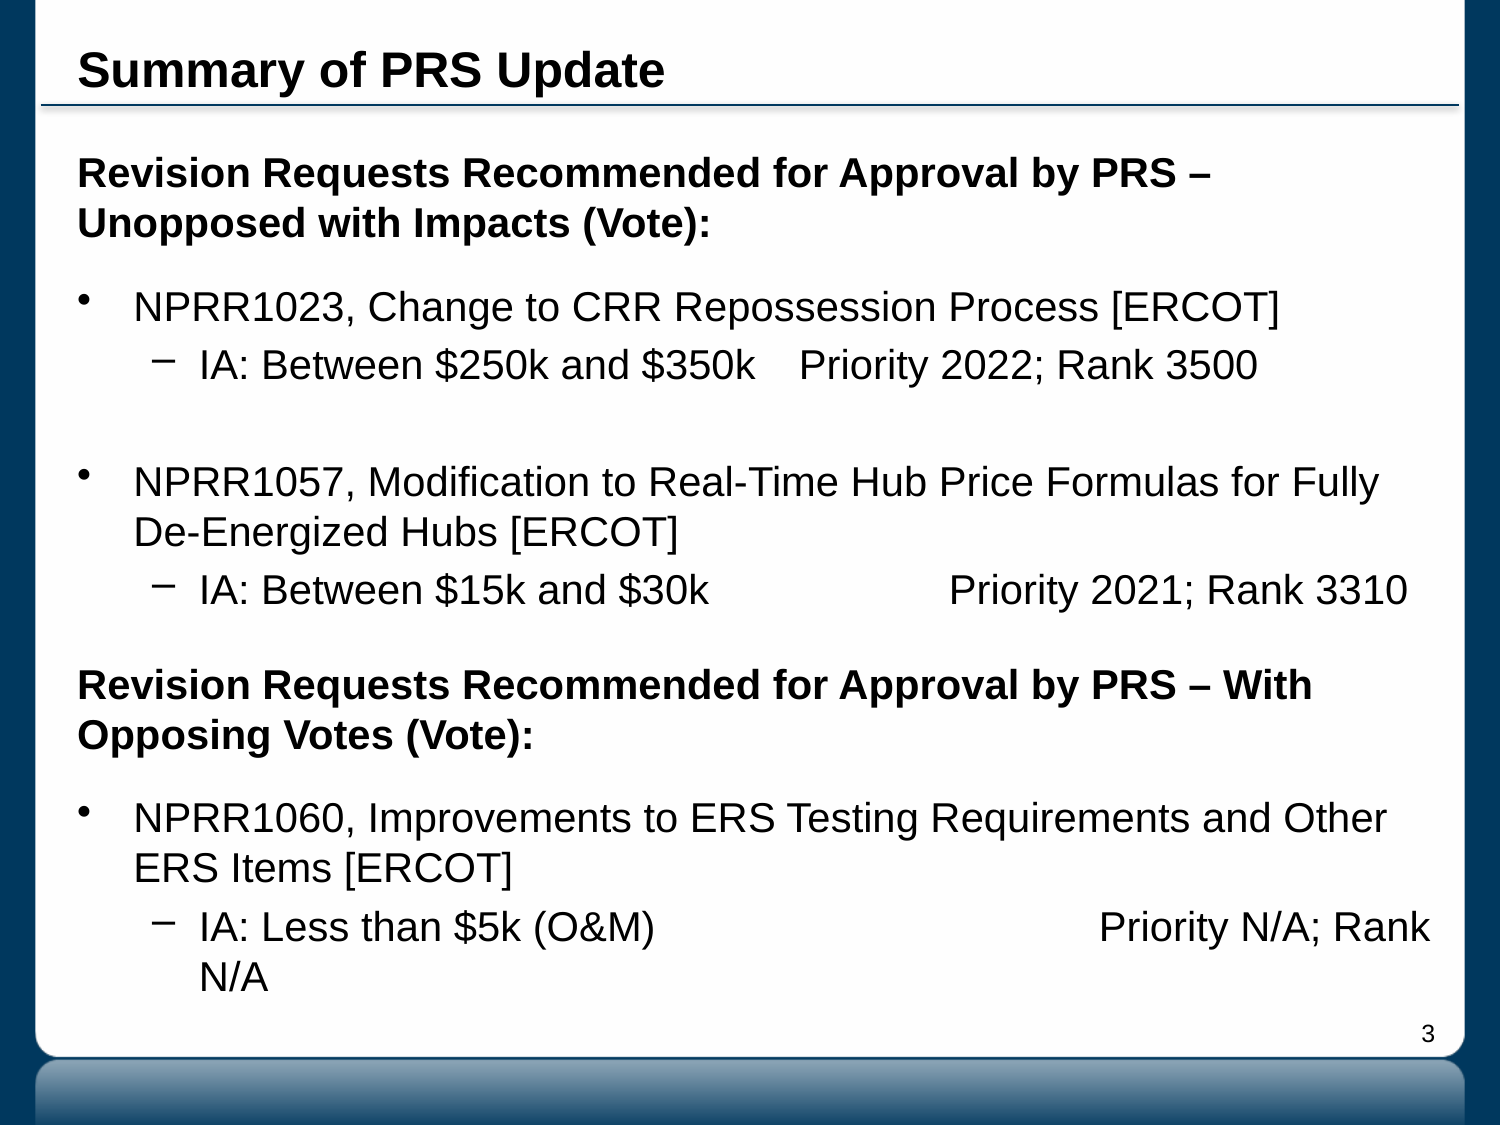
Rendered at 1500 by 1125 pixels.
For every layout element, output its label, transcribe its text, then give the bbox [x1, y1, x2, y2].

text_box Revision Requests Recommended for Approval by PRS – Unopposed with Impacts (Vote): NPRR1023, Change to CRR Repossession Process [ERCOT] IA: Between $250k and $350k Priority 2022; Rank 3500 NPRR1057, Modification to Real-Time Hub Price Formulas for Fully De-Energized Hubs [ERCOT] IA: Between $15k and $30k Priority 2021; Rank 3310 Revision Requests Recommended for Approval by PRS – With Opposing Votes (Vote): NPRR1060, Improvements to ERS Testing Requirements and Other ERS Items [ERCOT] IA: Less than $5k (O&M) Priority N/A; Rank N/A [62, 138, 1450, 1049]
picture [35, 0, 1465, 1125]
title Summary of PRS Update [62, 29, 1450, 106]
